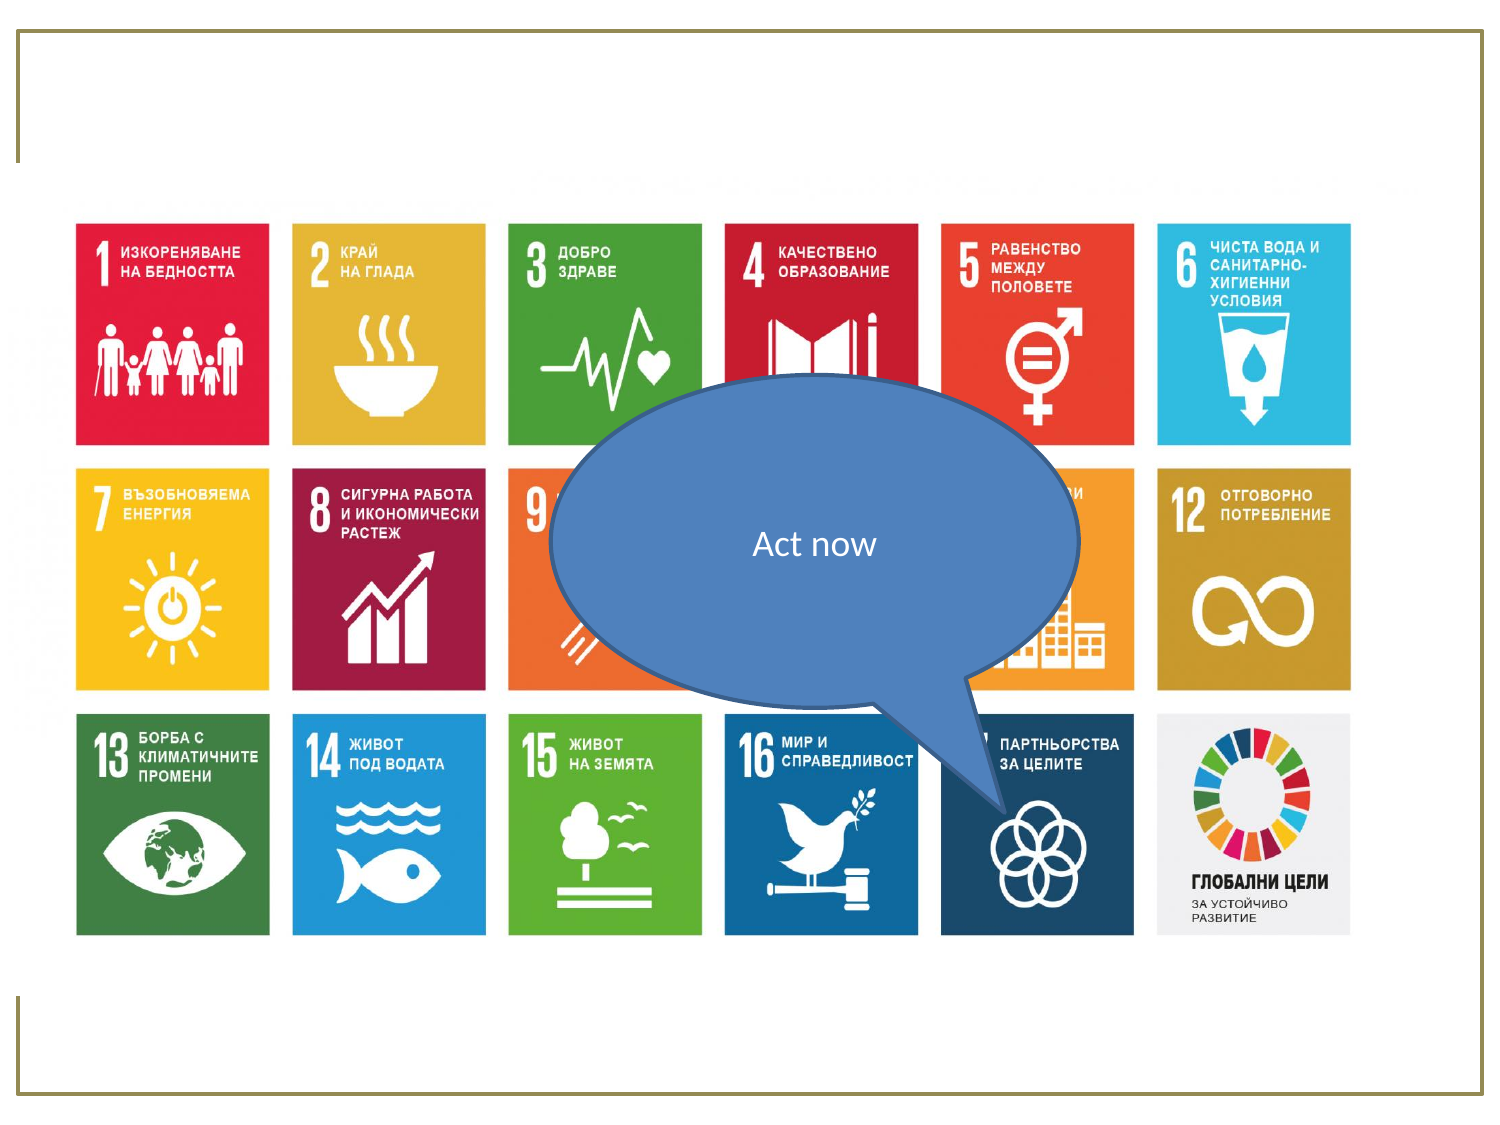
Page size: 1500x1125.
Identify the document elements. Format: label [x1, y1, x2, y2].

picture [7, 163, 1419, 997]
text_box [16, 29, 1484, 1096]
